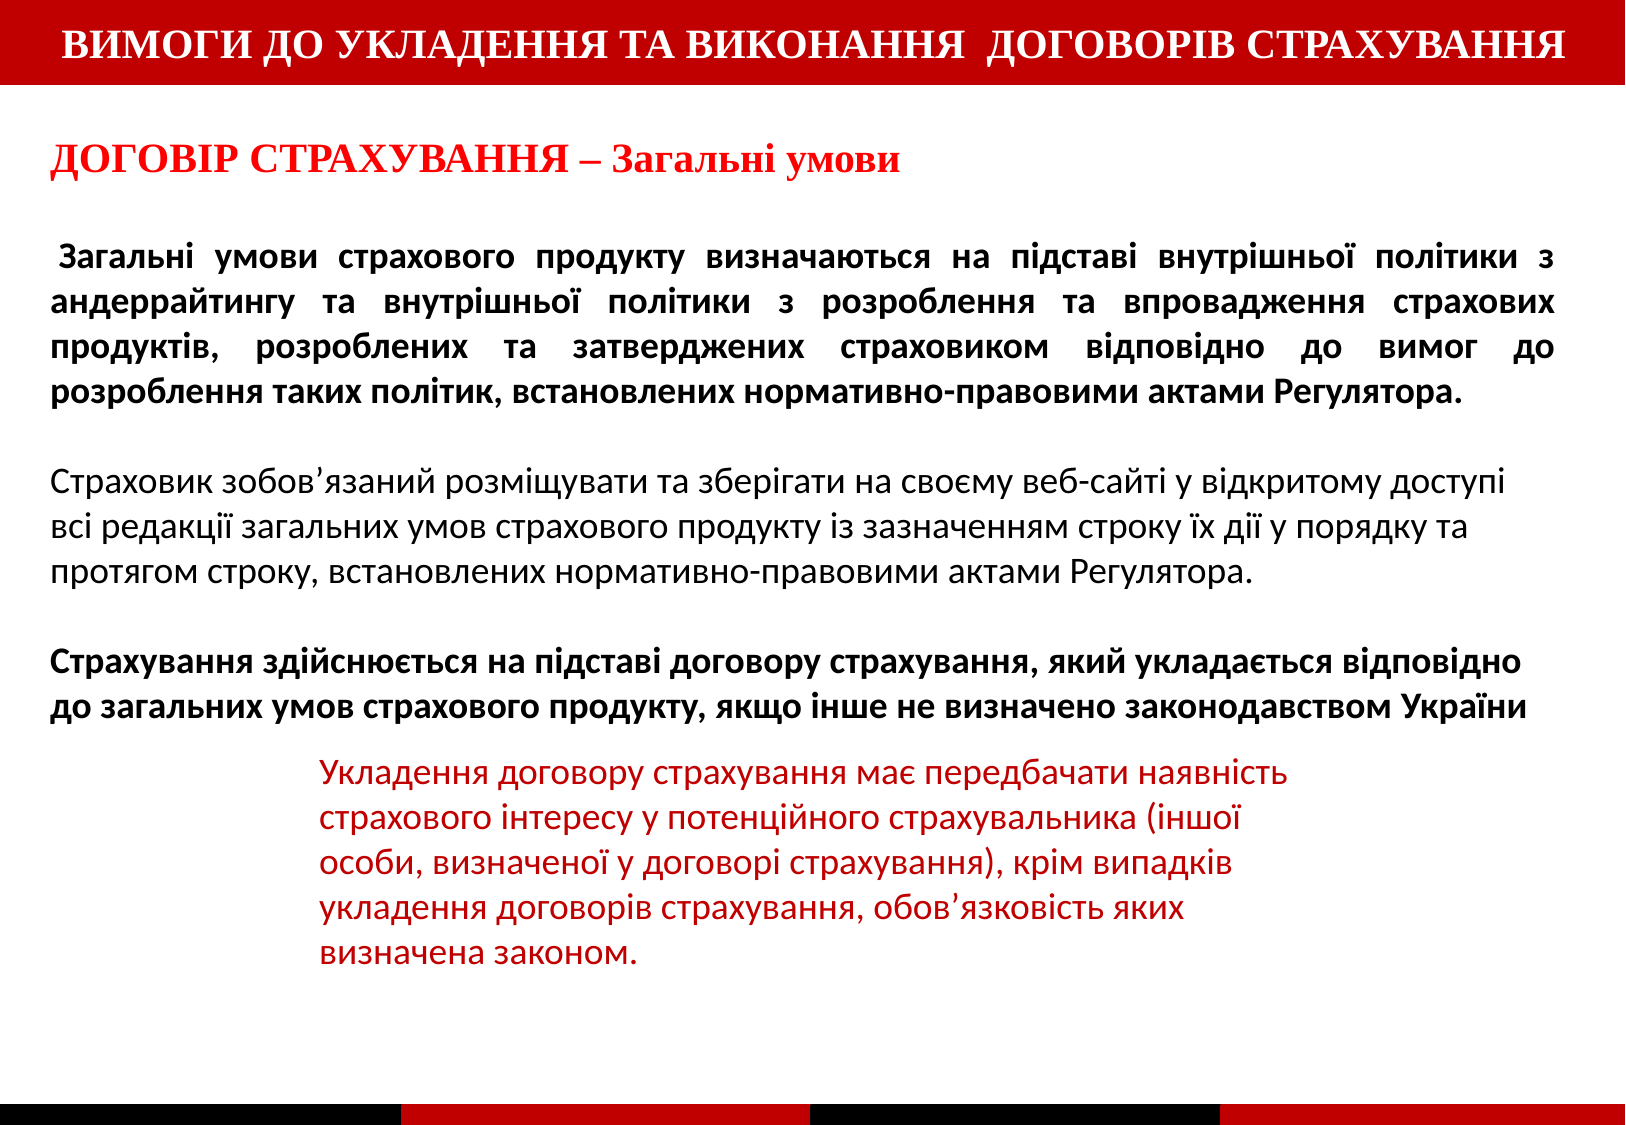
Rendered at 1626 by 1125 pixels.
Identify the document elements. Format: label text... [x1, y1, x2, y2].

text_box [1220, 1104, 1625, 1125]
text_box ВИМОГИ ДО УКЛАДЕННЯ ТА ВИКОНАННЯ ДОГОВОРІВ СТРАХУВАННЯ [0, 0, 1625, 85]
text_box [401, 1104, 810, 1125]
text_box [810, 1104, 1220, 1125]
text_box ДОГОВІР СТРАХУВАННЯ – Загальні умови Загальні умови страхового продукту визначаються на підставі внутрішньої політики з андеррайтингу та внутрішньої політики з розроблення та впровадження страхових продуктів, розроблених та затверджених страховиком відповідно до вимог до розроблення таких політик, встановлених нормативно-правовими актами Регулятора. Страховик зобов’язаний розміщувати та зберігати на своєму веб-сайті у відкритому доступі всі редакції загальних умов страхового продукту із зазначенням строку їх дії у порядку та протягом строку, встановлених нормативно-правовими актами Регулятора. Страхування здійснюється на підставі договору страхування, який укладається відповідно до загальних умов страхового продукту, якщо інше не визначено законодавством України [35, 123, 1571, 734]
text_box Укладення договору страхування має передбачати наявність страхового інтересу у потенційного страхувальника (іншої особи, визначеної у договорі страхування), крім випадків укладення договорів страхування, обов’язковість яких визначена законом. [304, 739, 1356, 980]
text_box [0, 1104, 401, 1125]
